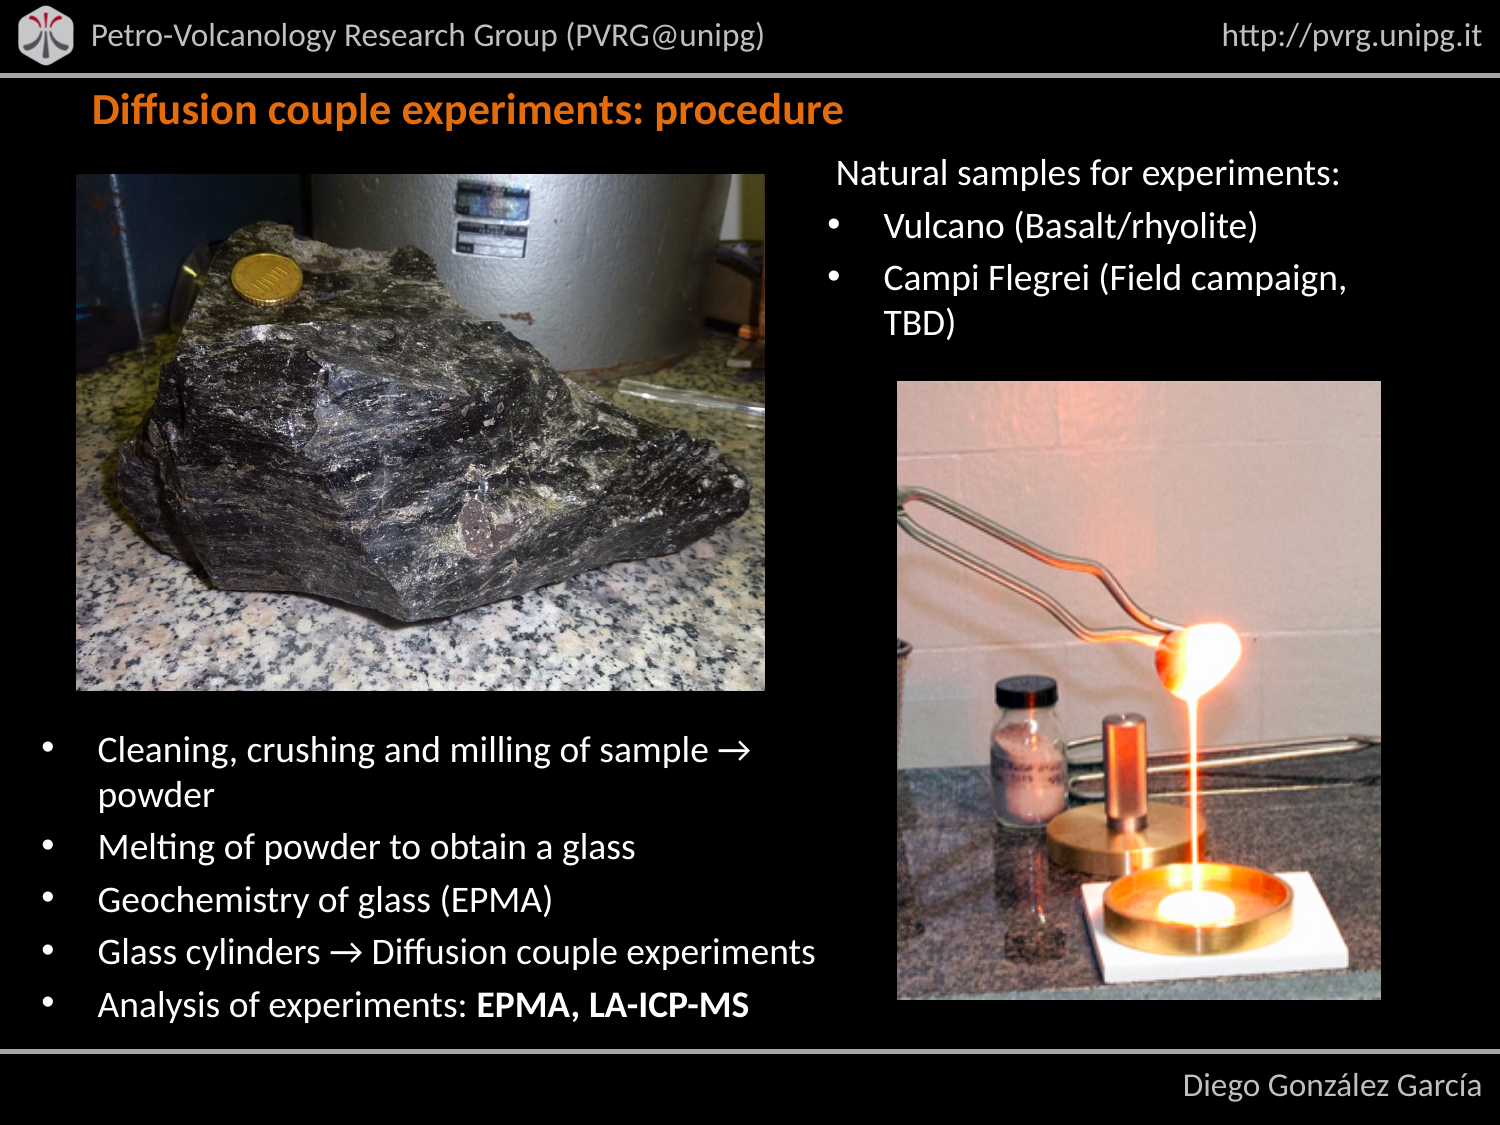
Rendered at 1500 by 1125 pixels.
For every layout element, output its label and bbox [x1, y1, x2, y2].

picture [76, 174, 765, 691]
text_box [0, 0, 1500, 1125]
picture [897, 381, 1381, 1000]
